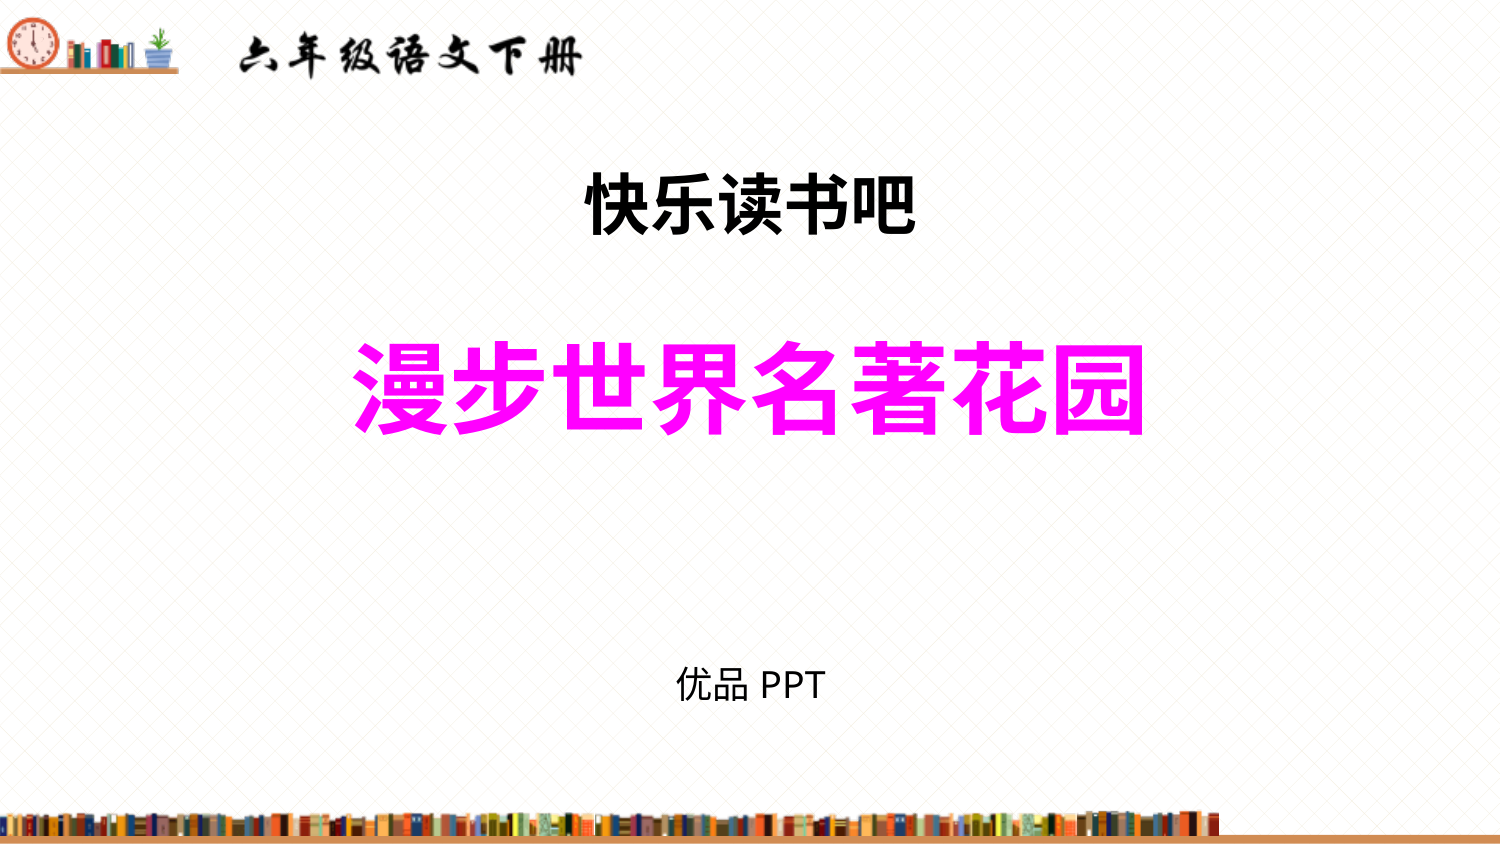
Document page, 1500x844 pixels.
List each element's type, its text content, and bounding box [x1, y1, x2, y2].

picture [221, 17, 602, 93]
picture [0, 15, 188, 74]
text_box 快乐读书吧 [0, 155, 1500, 283]
text_box 优品PPT [604, 649, 897, 714]
picture [0, 812, 594, 836]
picture [595, 805, 1219, 836]
text_box 漫步世界名著花园 [0, 318, 1500, 454]
